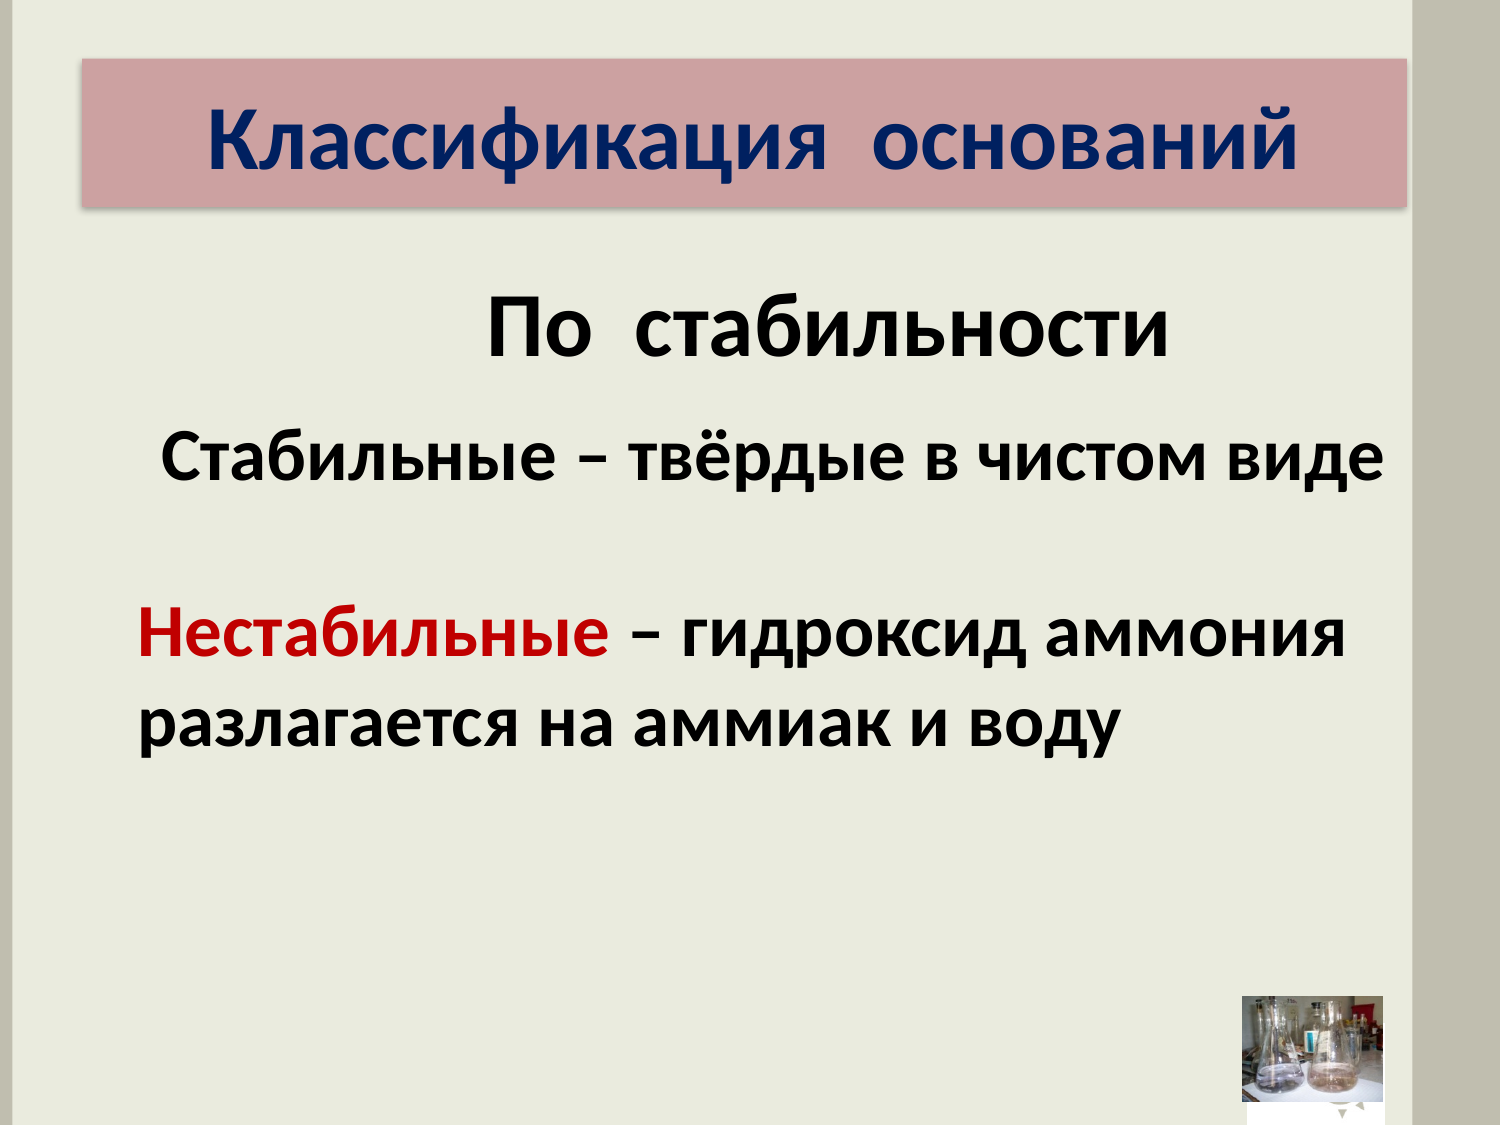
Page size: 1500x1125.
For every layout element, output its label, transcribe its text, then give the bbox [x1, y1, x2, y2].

picture [1242, 996, 1383, 1102]
text_box Стабильные – твёрдые в чистом виде [146, 398, 1402, 504]
text_box Нестабильные – гидроксид аммония разлагается на аммиак и воду [122, 574, 1381, 769]
text_box По стабильности [471, 257, 1188, 383]
text_box Классификация оснований [192, 70, 1317, 195]
